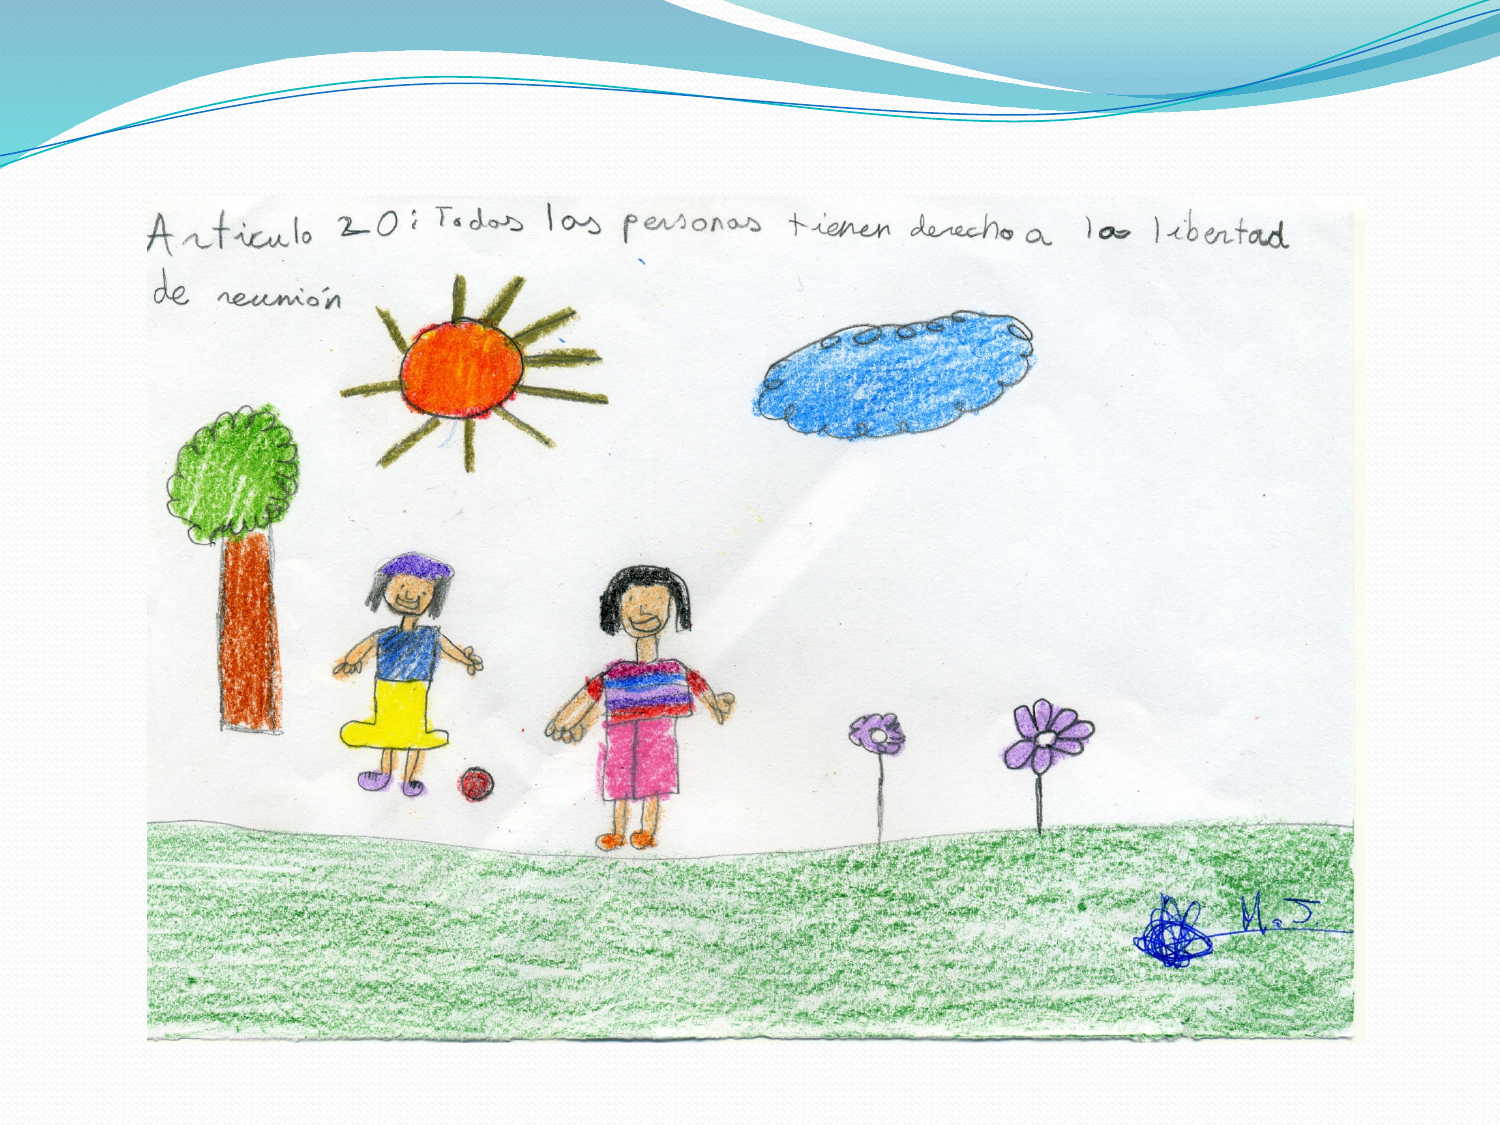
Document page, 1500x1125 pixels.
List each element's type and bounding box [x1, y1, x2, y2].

picture [147, 196, 1366, 1043]
